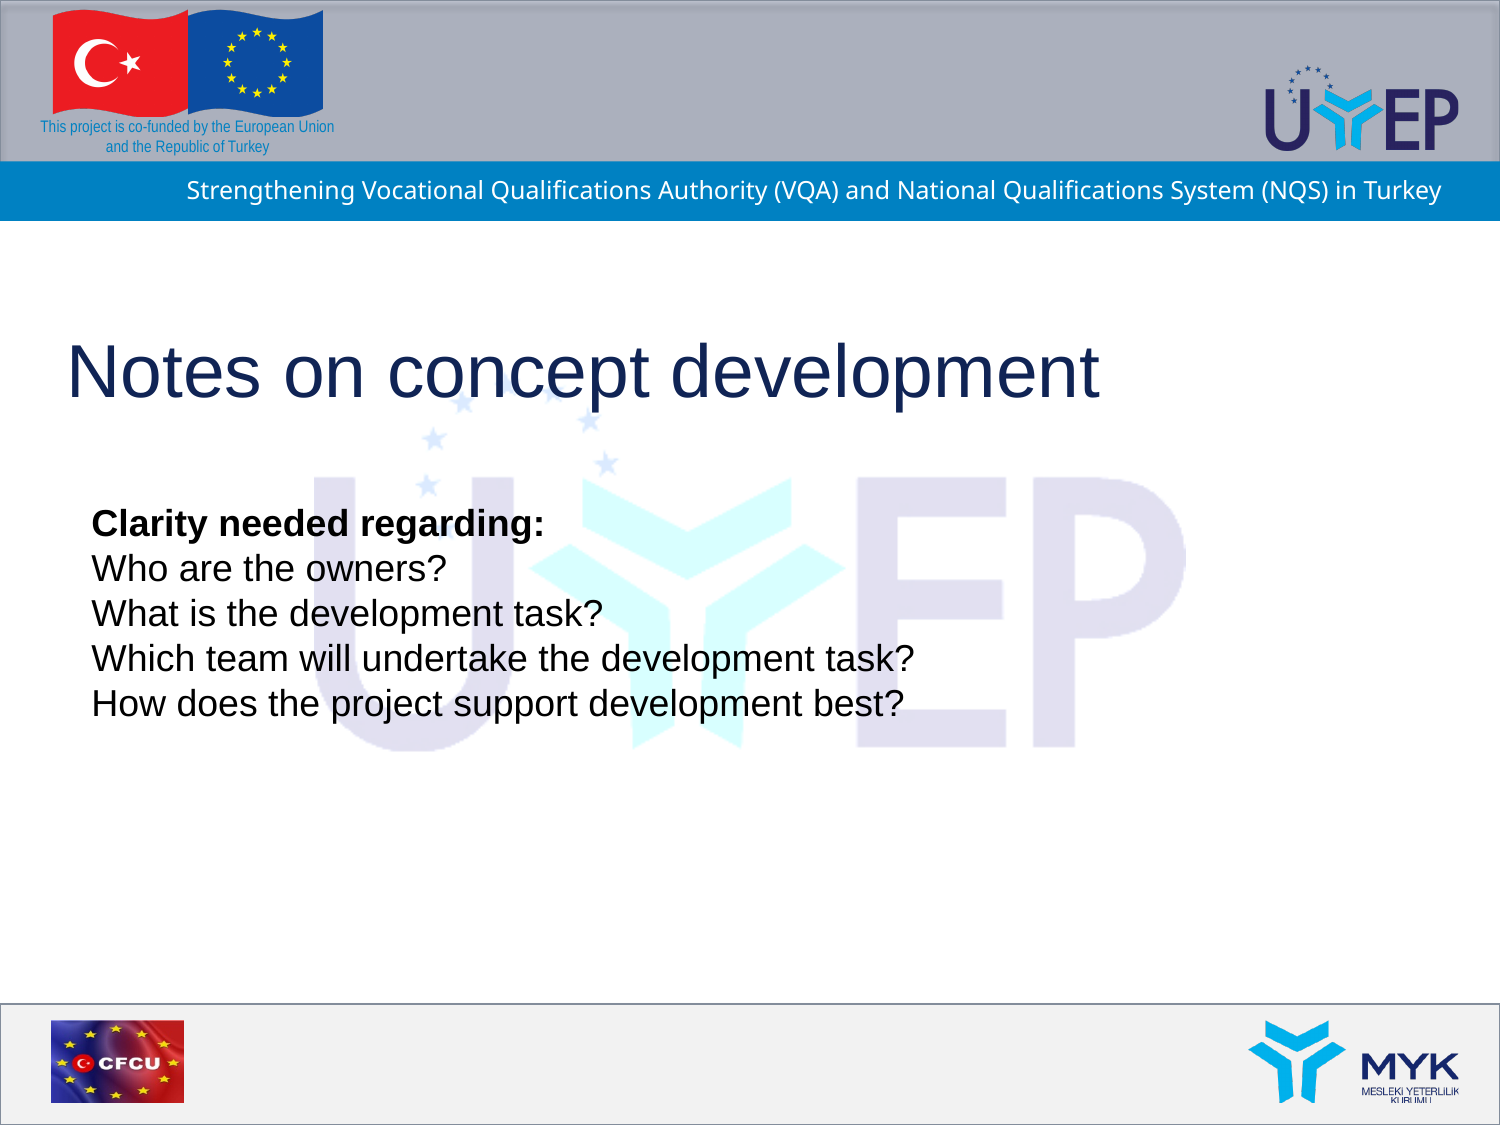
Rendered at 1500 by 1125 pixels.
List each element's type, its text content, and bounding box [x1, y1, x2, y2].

text_box Clarity needed regarding: Who are the owners? What is the development task? Which team will undertake the development task? How does the project support development best? [76, 491, 1199, 732]
picture [280, 123, 286, 130]
picture [51, 1020, 184, 1103]
title Notes on concept development [51, 315, 1459, 421]
picture [49, 120, 53, 132]
